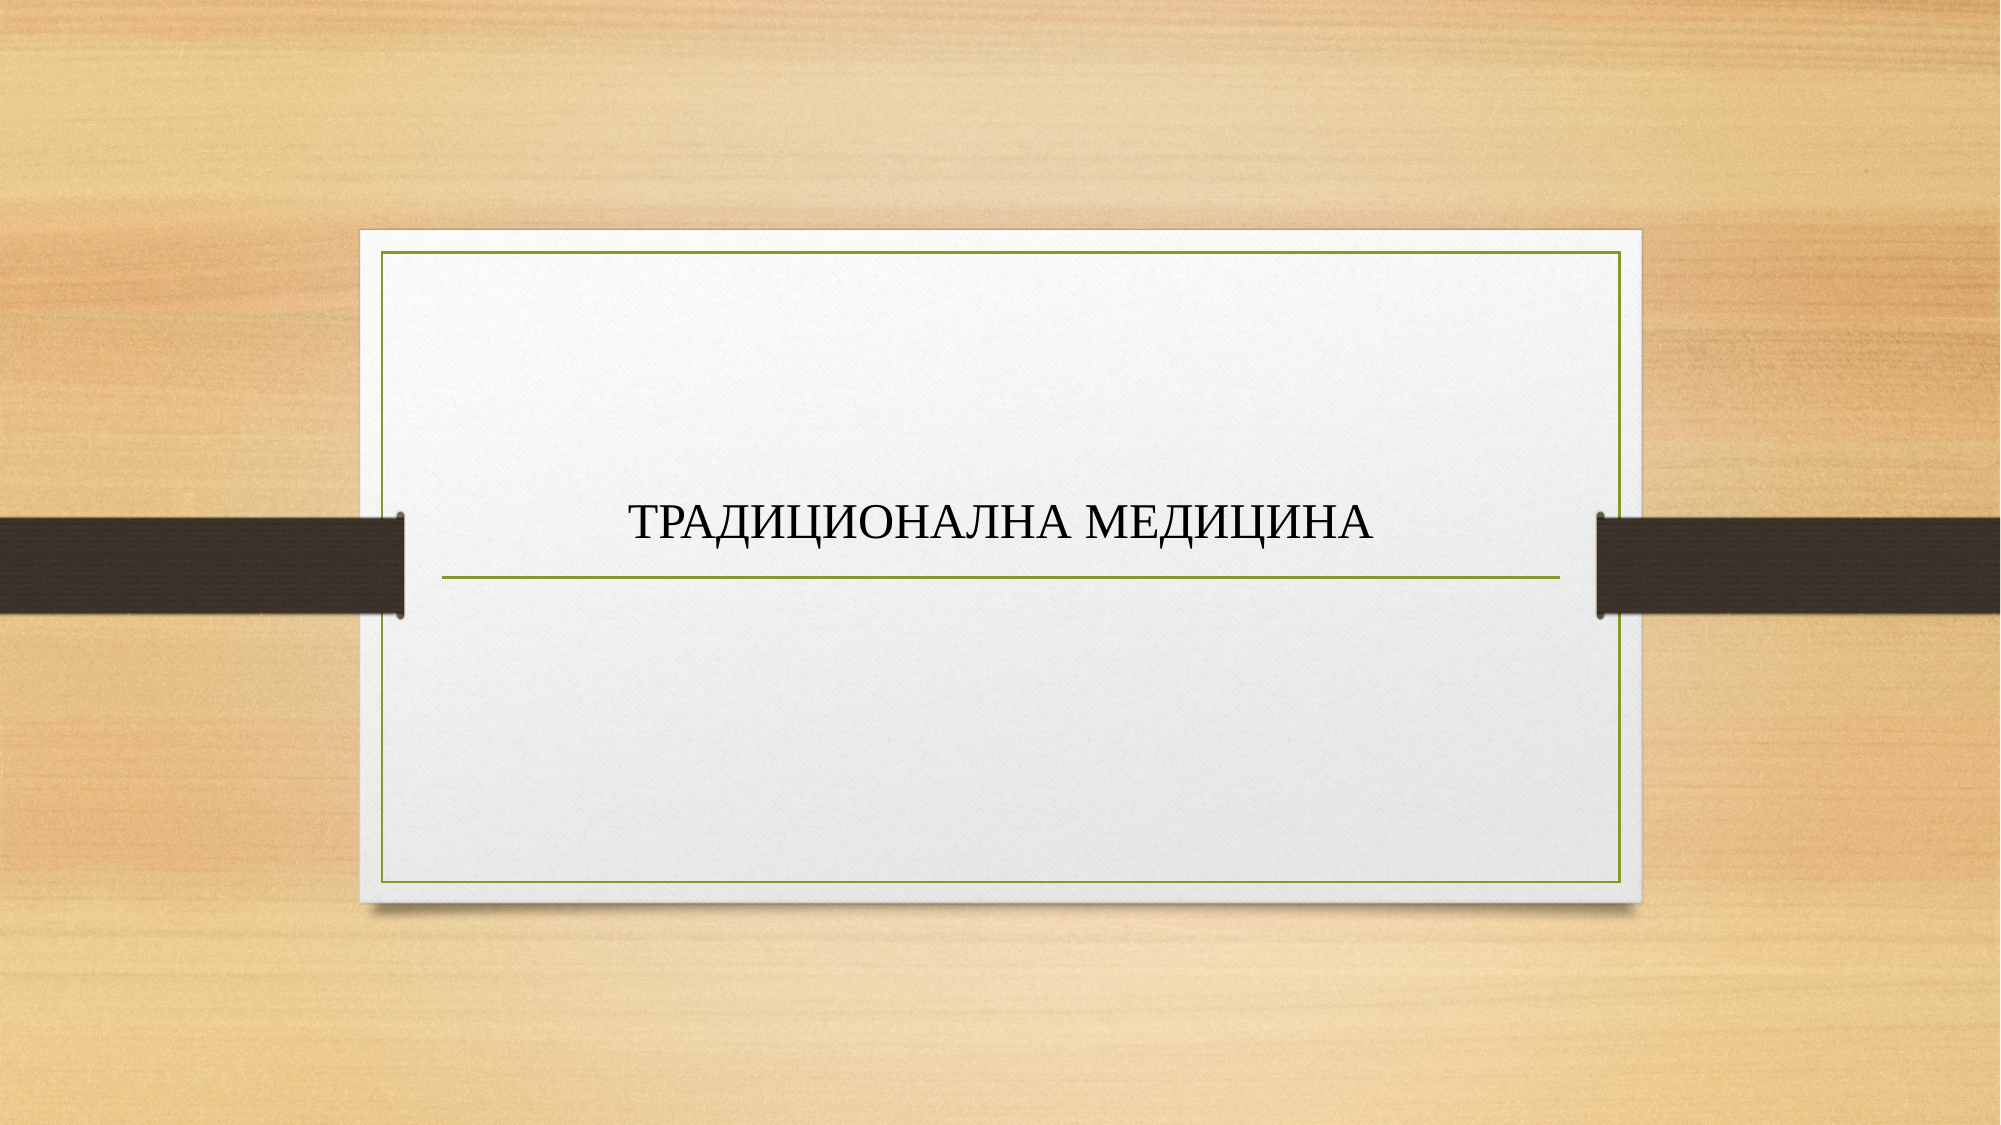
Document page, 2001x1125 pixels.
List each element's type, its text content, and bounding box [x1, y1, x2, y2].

picture [0, 0, 2001, 1125]
title традиционална медицина [441, 306, 1560, 556]
